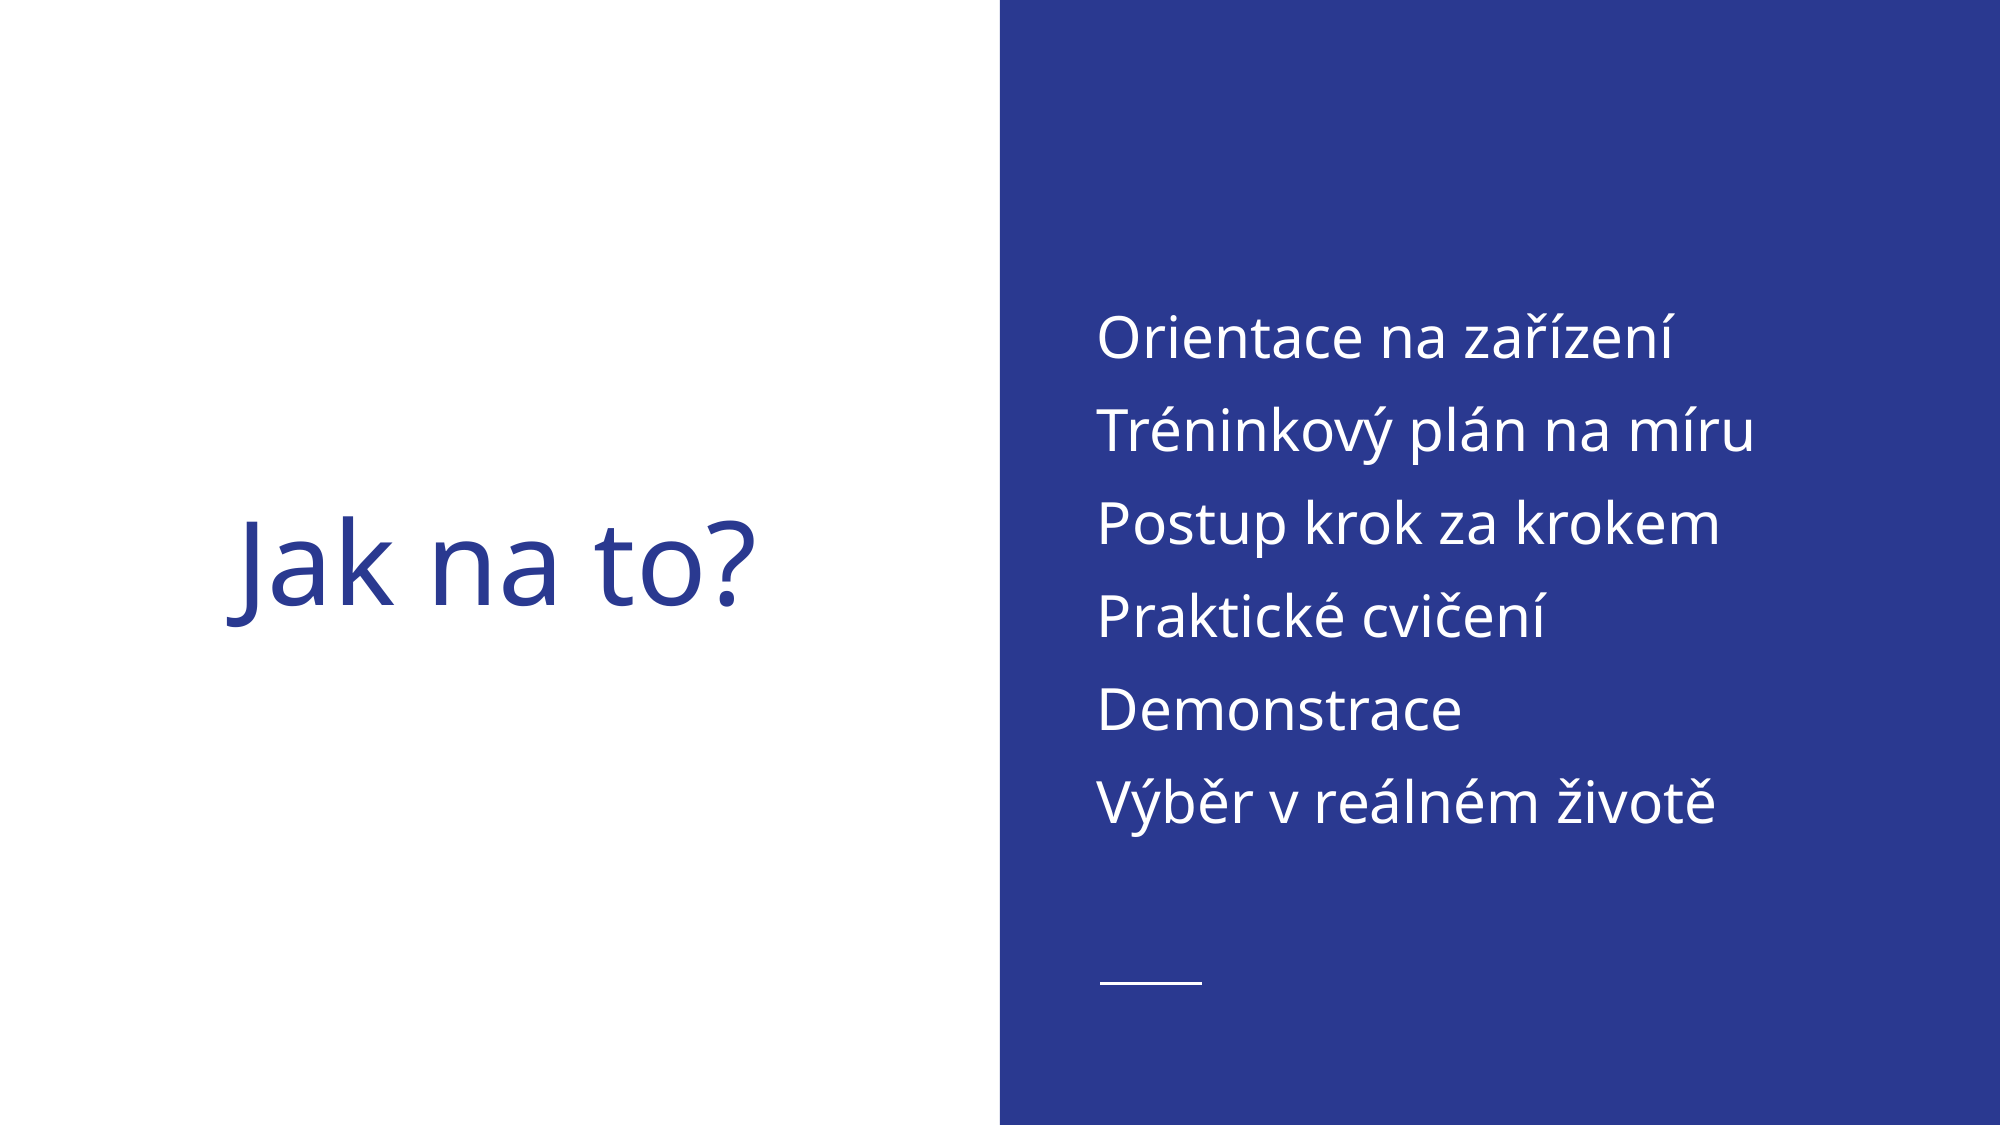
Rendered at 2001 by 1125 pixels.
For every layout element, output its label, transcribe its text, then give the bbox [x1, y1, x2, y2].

list Orientace na zařízení Tréninkový plán na míru Postup krok za krokem Praktické cvičení Demonstrace Výběr v reálném životě [1081, 158, 1922, 967]
title Jak na to? [54, 488, 940, 637]
